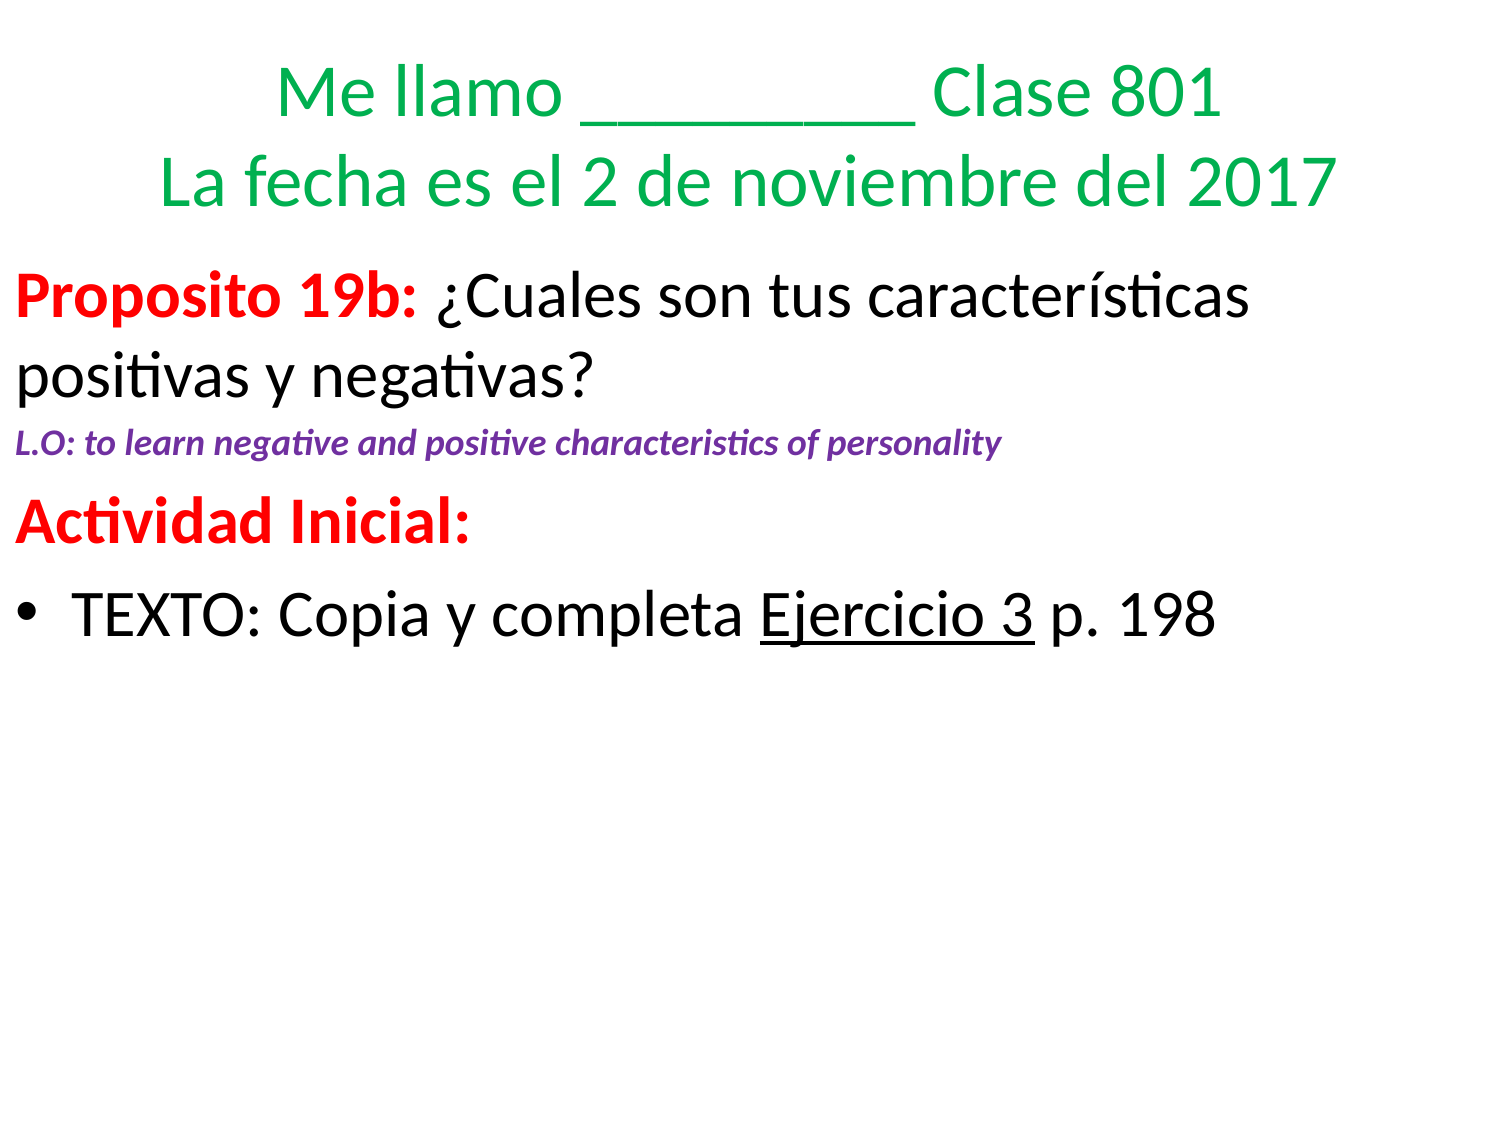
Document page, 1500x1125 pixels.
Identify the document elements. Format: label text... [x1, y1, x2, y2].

title Me llamo _________ Clase 801 La fecha es el 2 de noviembre del 2017 [75, 37, 1425, 149]
list Proposito 19b: ¿Cuales son tus características positivas y negativas? L.O: to learn negative and positive characteristics of personality Actividad Inicial: TEXTO: Copia y completa Ejercicio 3 p. 198 [0, 149, 1500, 1050]
